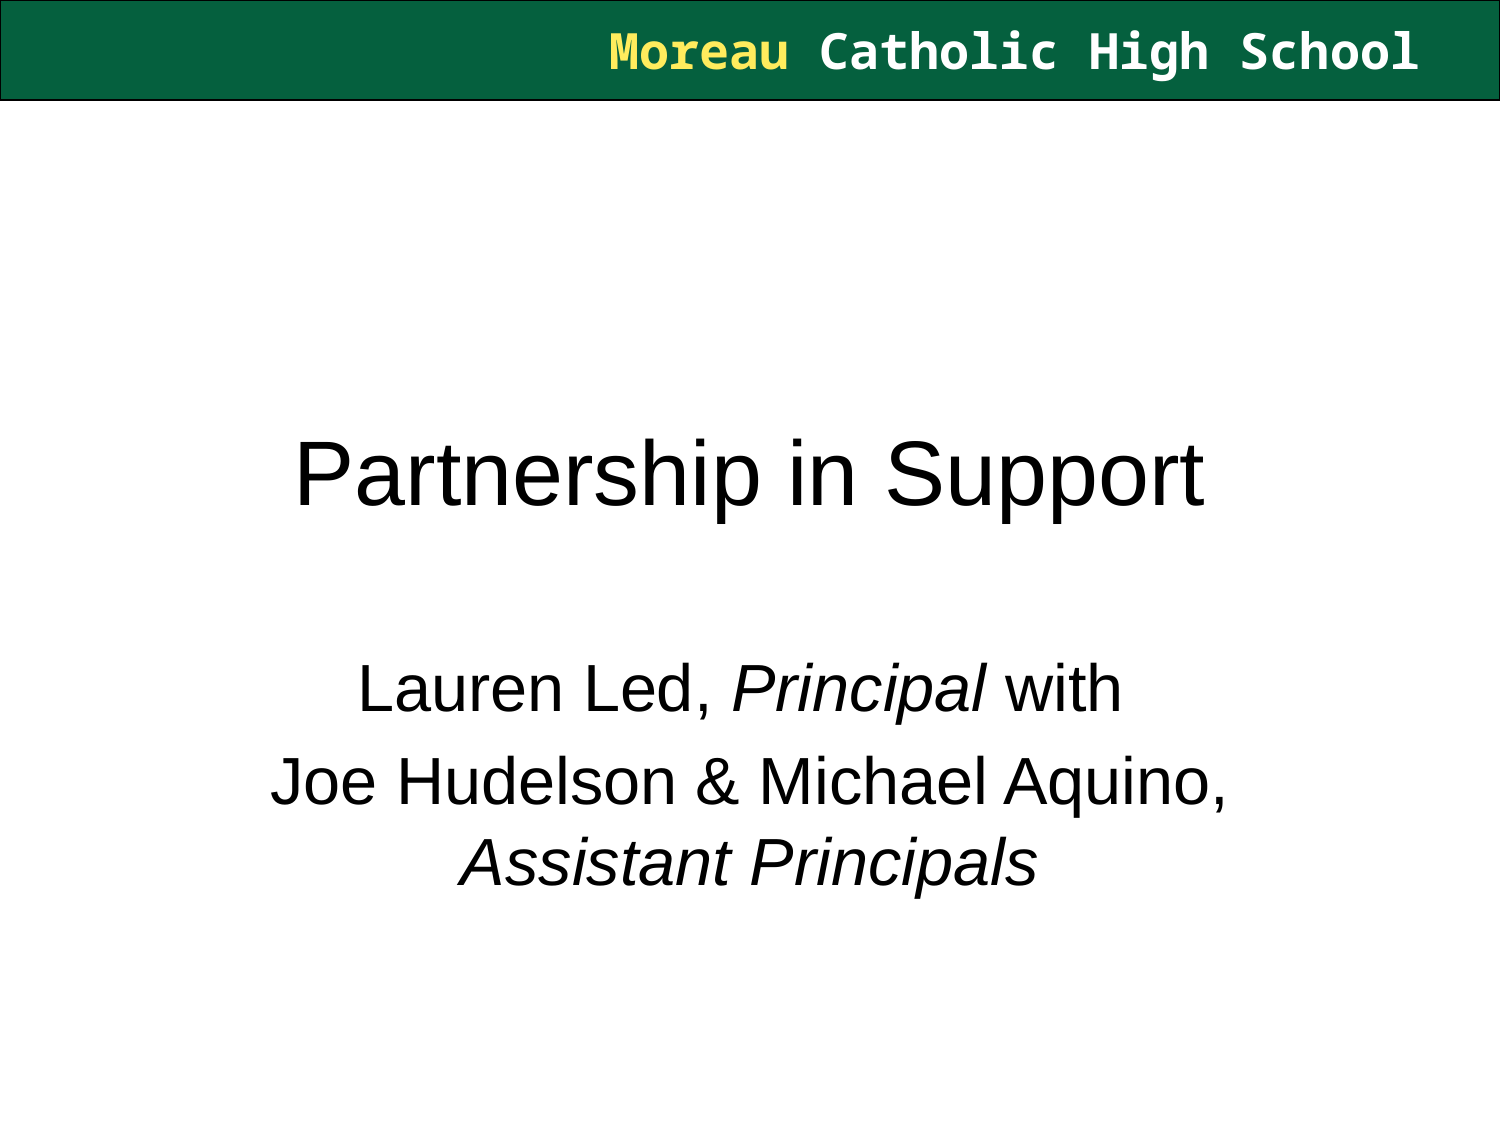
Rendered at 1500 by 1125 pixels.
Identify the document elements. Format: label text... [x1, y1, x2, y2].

subtitle Lauren Led, Principal with Joe Hudelson & Michael Aquino, Assistant Principals [224, 637, 1276, 926]
title Partnership in Support [112, 374, 1388, 563]
